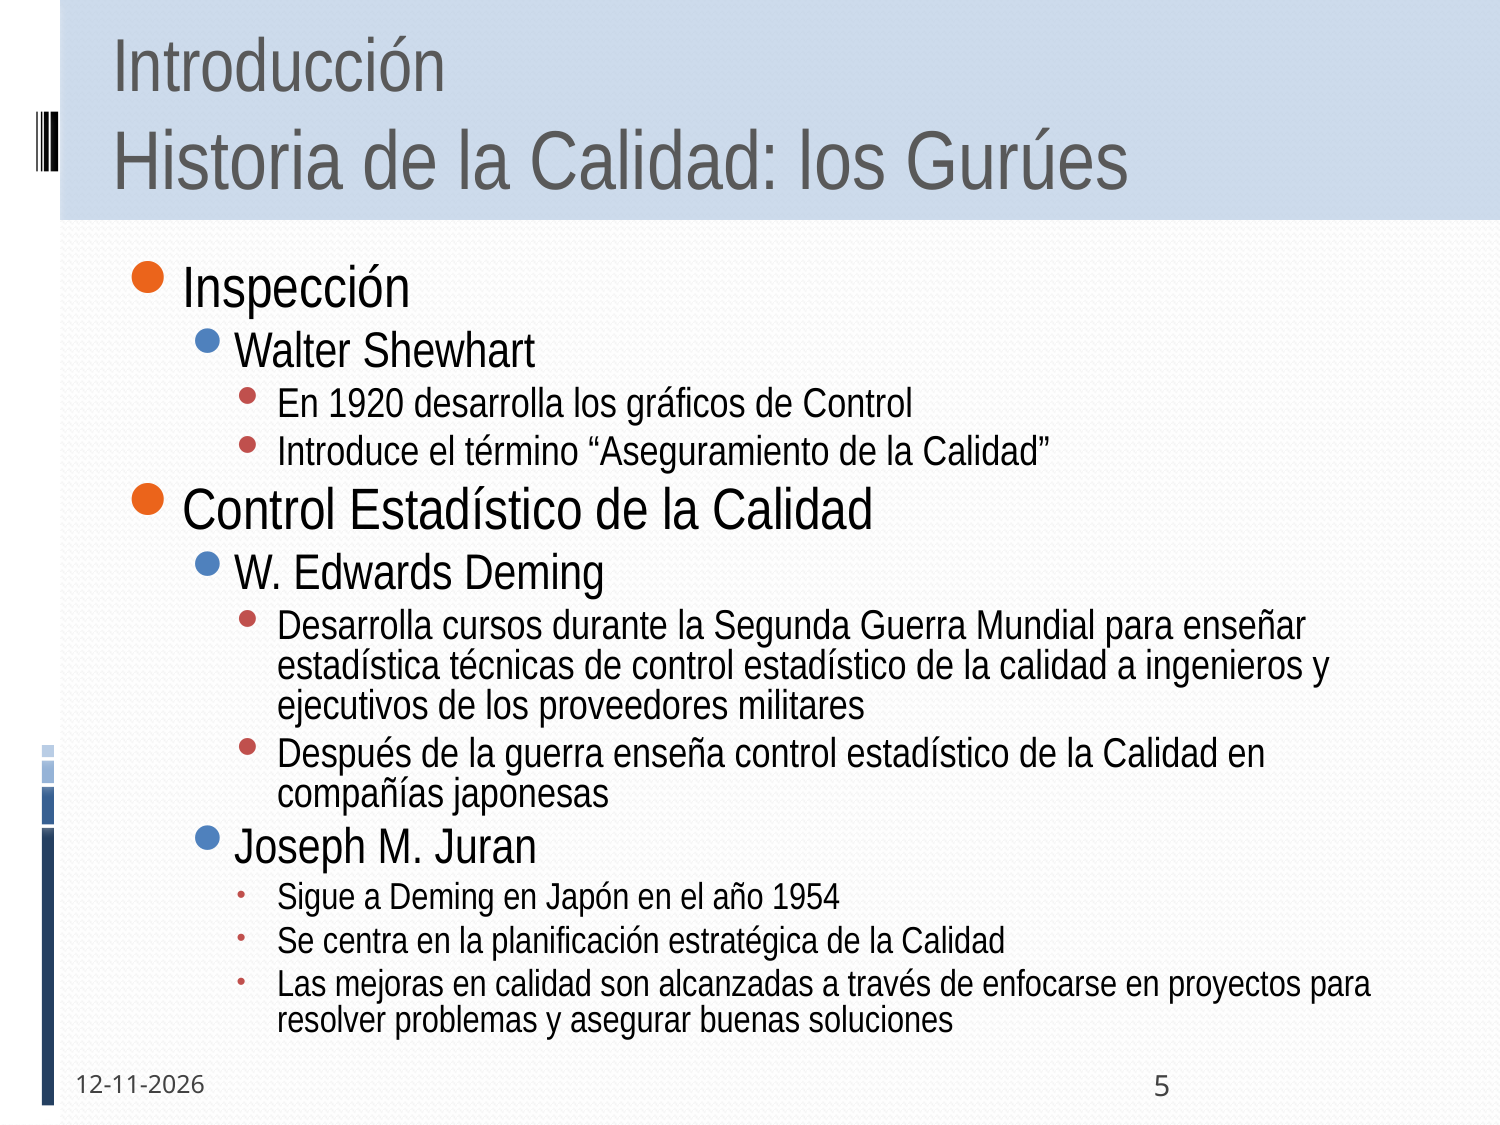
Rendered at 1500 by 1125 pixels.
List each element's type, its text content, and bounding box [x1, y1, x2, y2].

list Inspección Walter Shewhart En 1920 desarrolla los gráficos de Control Introduce el término “Aseguramiento de la Calidad” Control Estadístico de la Calidad W. Edwards Deming Desarrolla cursos durante la Segunda Guerra Mundial para enseñar estadística técnicas de control estadístico de la calidad a ingenieros y ejecutivos de los proveedores militares Después de la guerra enseña control estadístico de la Calidad en compañías japonesas Joseph M. Juran Sigue a Deming en Japón en el año 1954 Se centra en la planificación estratégica de la Calidad Las mejoras en calidad son alcanzadas a través de enfocarse en proyectos para resolver problemas y asegurar buenas soluciones [111, 255, 1436, 1038]
title Introducción Historia de la Calidad: los Gurúes [111, 18, 1436, 207]
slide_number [75, 1042, 243, 1103]
slide_number 5 [1045, 1046, 1171, 1107]
